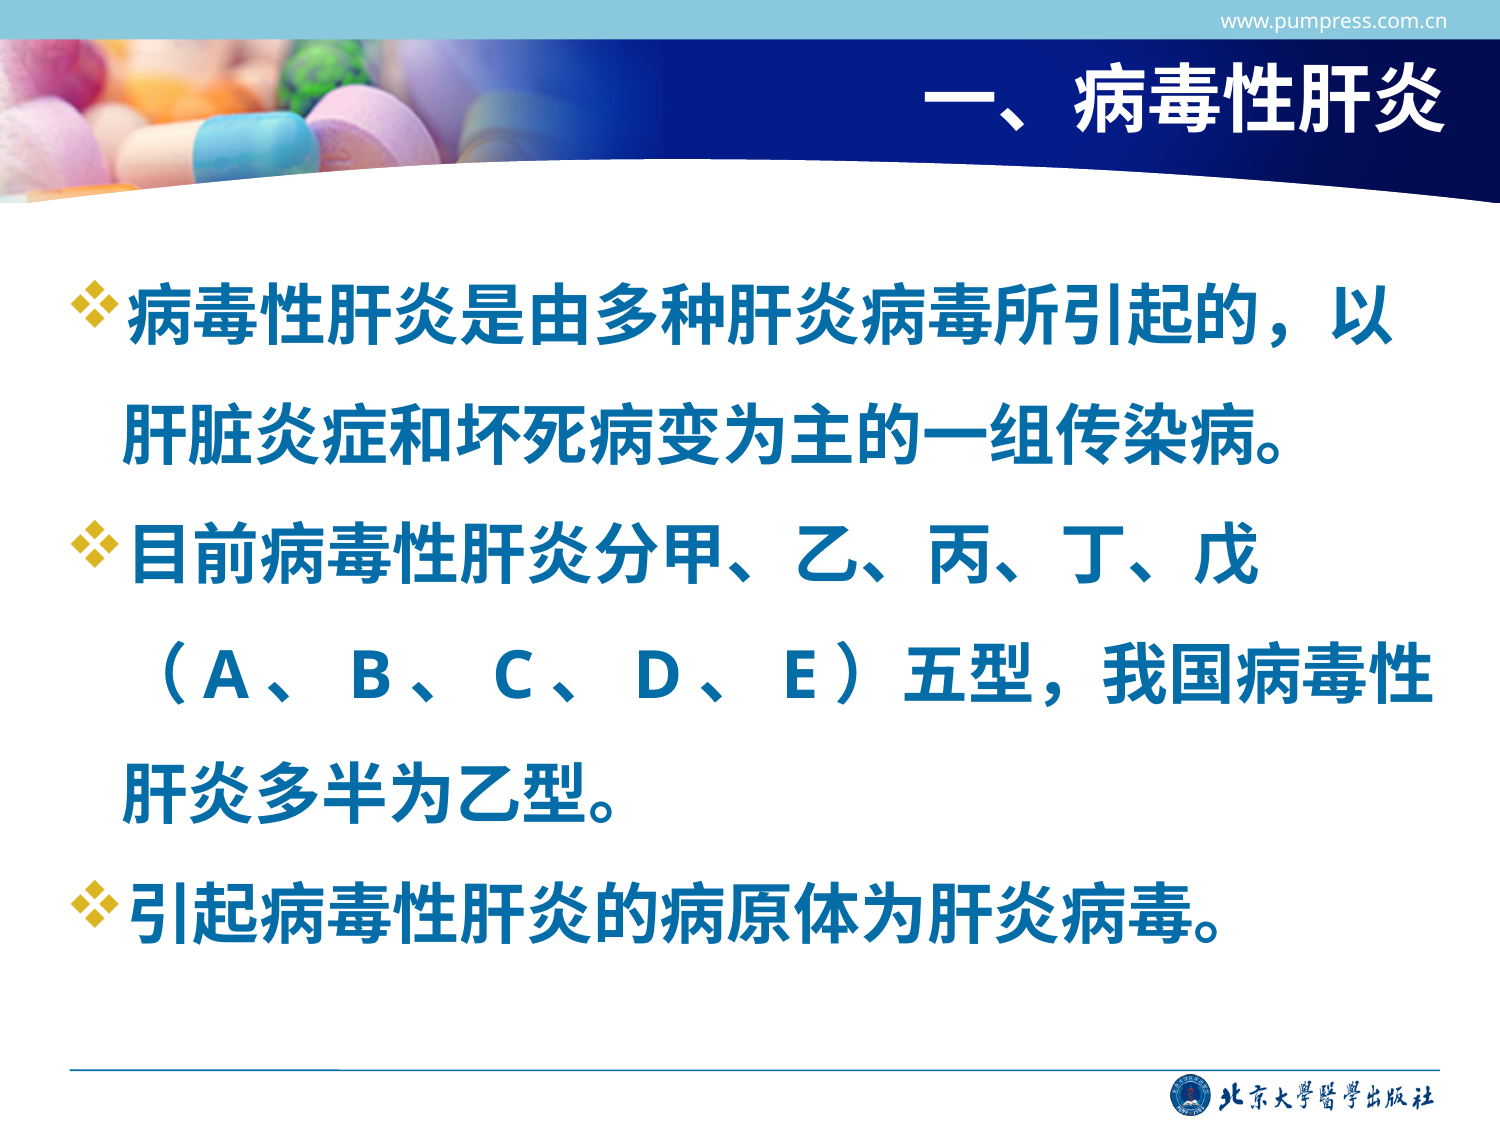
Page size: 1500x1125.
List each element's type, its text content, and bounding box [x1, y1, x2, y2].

text_box www.pumpress.com.cn [1024, 0, 1463, 38]
picture [1170, 1074, 1436, 1118]
picture [0, 40, 1500, 203]
list 病毒性肝炎是由多种肝炎病毒所引起的，以肝脏炎症和坏死病变为主的一组传染病。 目前病毒性肝炎分甲、乙、丙、丁、戊（A、B、C、D、E）五型，我国病毒性肝炎多半为乙型。 引起病毒性肝炎的病原体为肝炎病毒。 [49, 224, 1463, 1026]
title 一、病毒性肝炎 [137, 49, 1463, 143]
